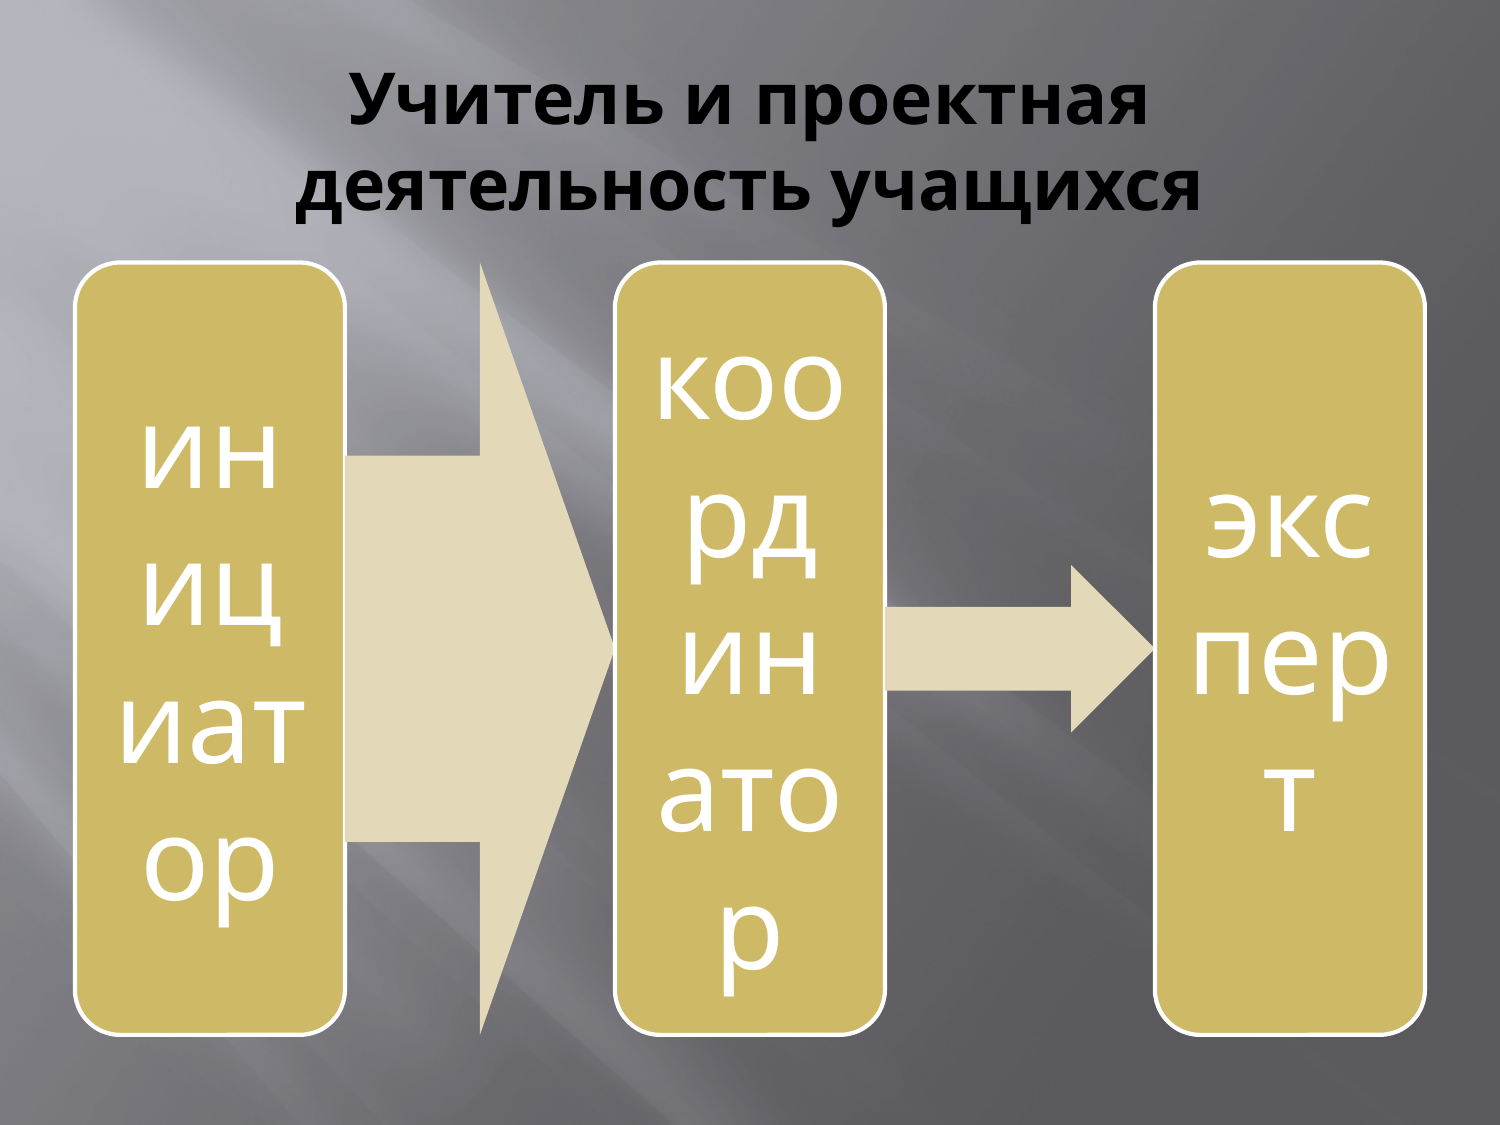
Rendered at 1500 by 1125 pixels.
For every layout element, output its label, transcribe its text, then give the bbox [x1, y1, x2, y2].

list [74, 262, 1426, 1036]
title Учитель и проектная деятельность учащихся [75, 45, 1425, 233]
